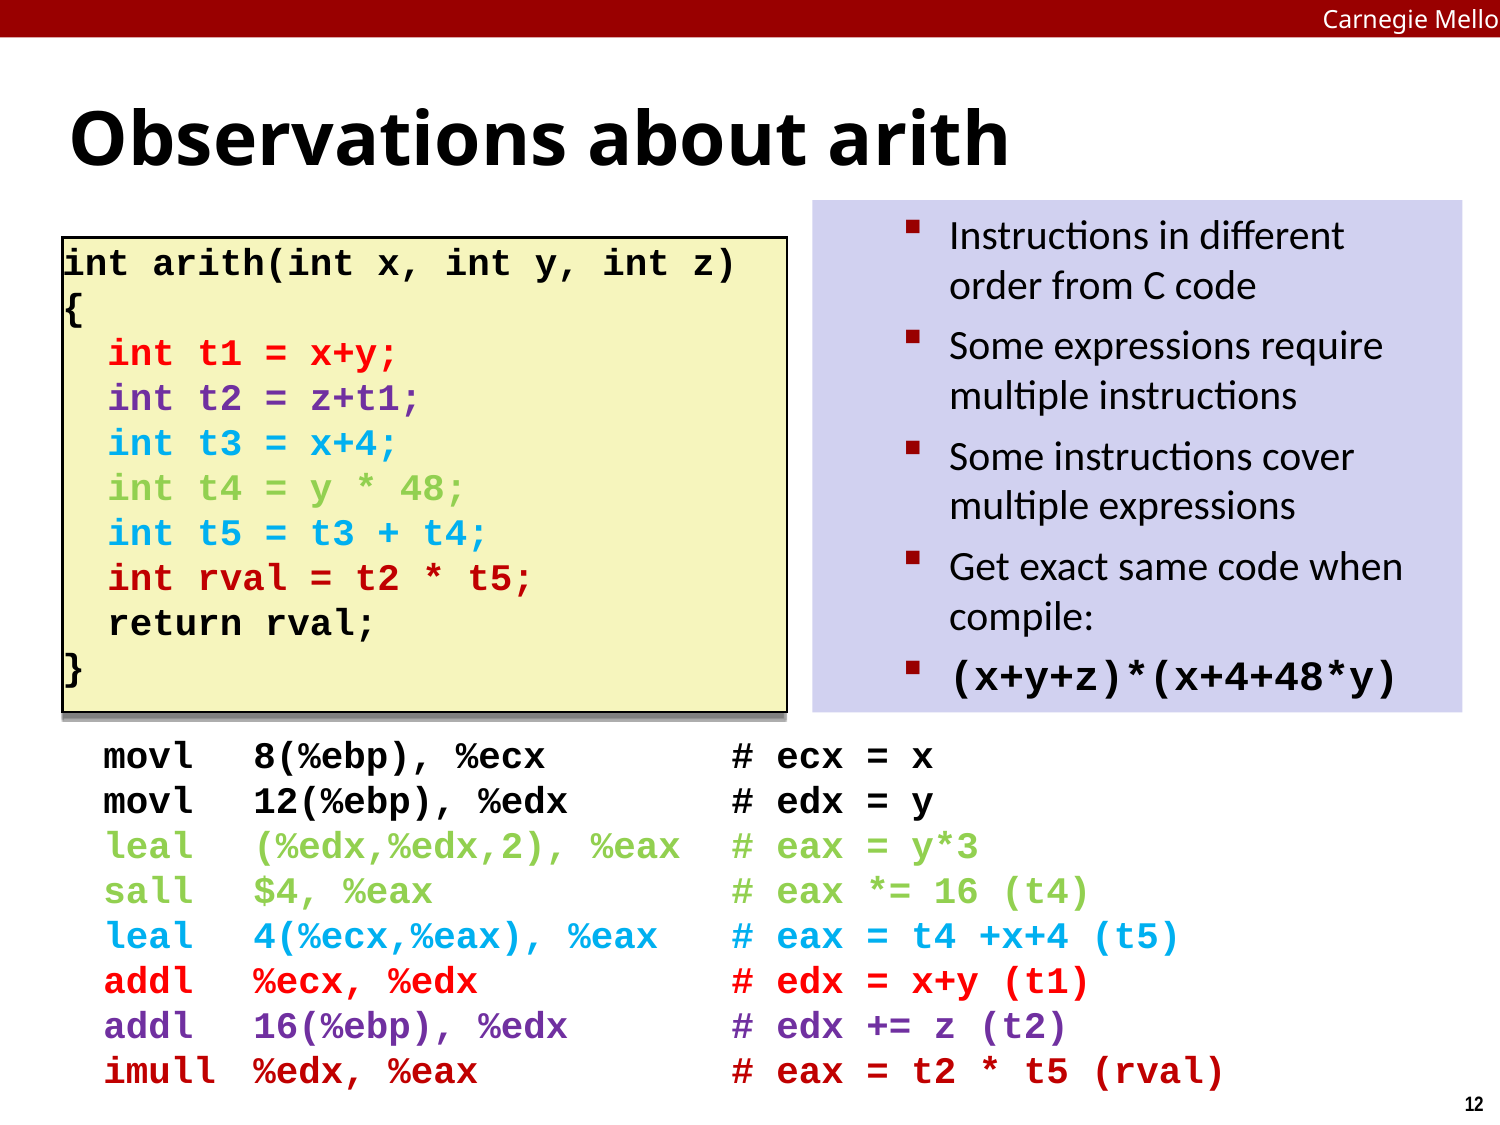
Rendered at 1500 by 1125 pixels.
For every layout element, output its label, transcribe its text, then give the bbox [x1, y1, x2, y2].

text_box Carnegie Mellon [1322, 3, 1500, 33]
text_box movl 8(%ebp), %ecx # ecx = x movl 12(%ebp), %edx # edx = y leal (%edx,%edx,2), %eax # eax = y*3 sall $4, %eax # eax *= 16 (t4) leal 4(%ecx,%eax), %eax # eax = t4 +x+4 (t5) addl %ecx, %edx # edx = x+y (t1) addl 16(%ebp), %edx # edx += z (t2) imull %edx, %eax # eax = t2 * t5 (rval) [49, 724, 1238, 1071]
list Instructions in different order from C code Some expressions require multiple instructions Some instructions cover multiple expressions Get exact same code when compile: (x+y+z)*(x+4+48*y) [812, 200, 1463, 713]
text_box [0, 0, 1500, 38]
title Observations about arith [62, 41, 1438, 230]
text_box int arith(int x, int y, int z) { int t1 = x+y; int t2 = z+t1; int t3 = x+4; int t4 = y * 48; int t5 = t3 + t4; int rval = t2 * t5; return rval; } [62, 237, 788, 713]
